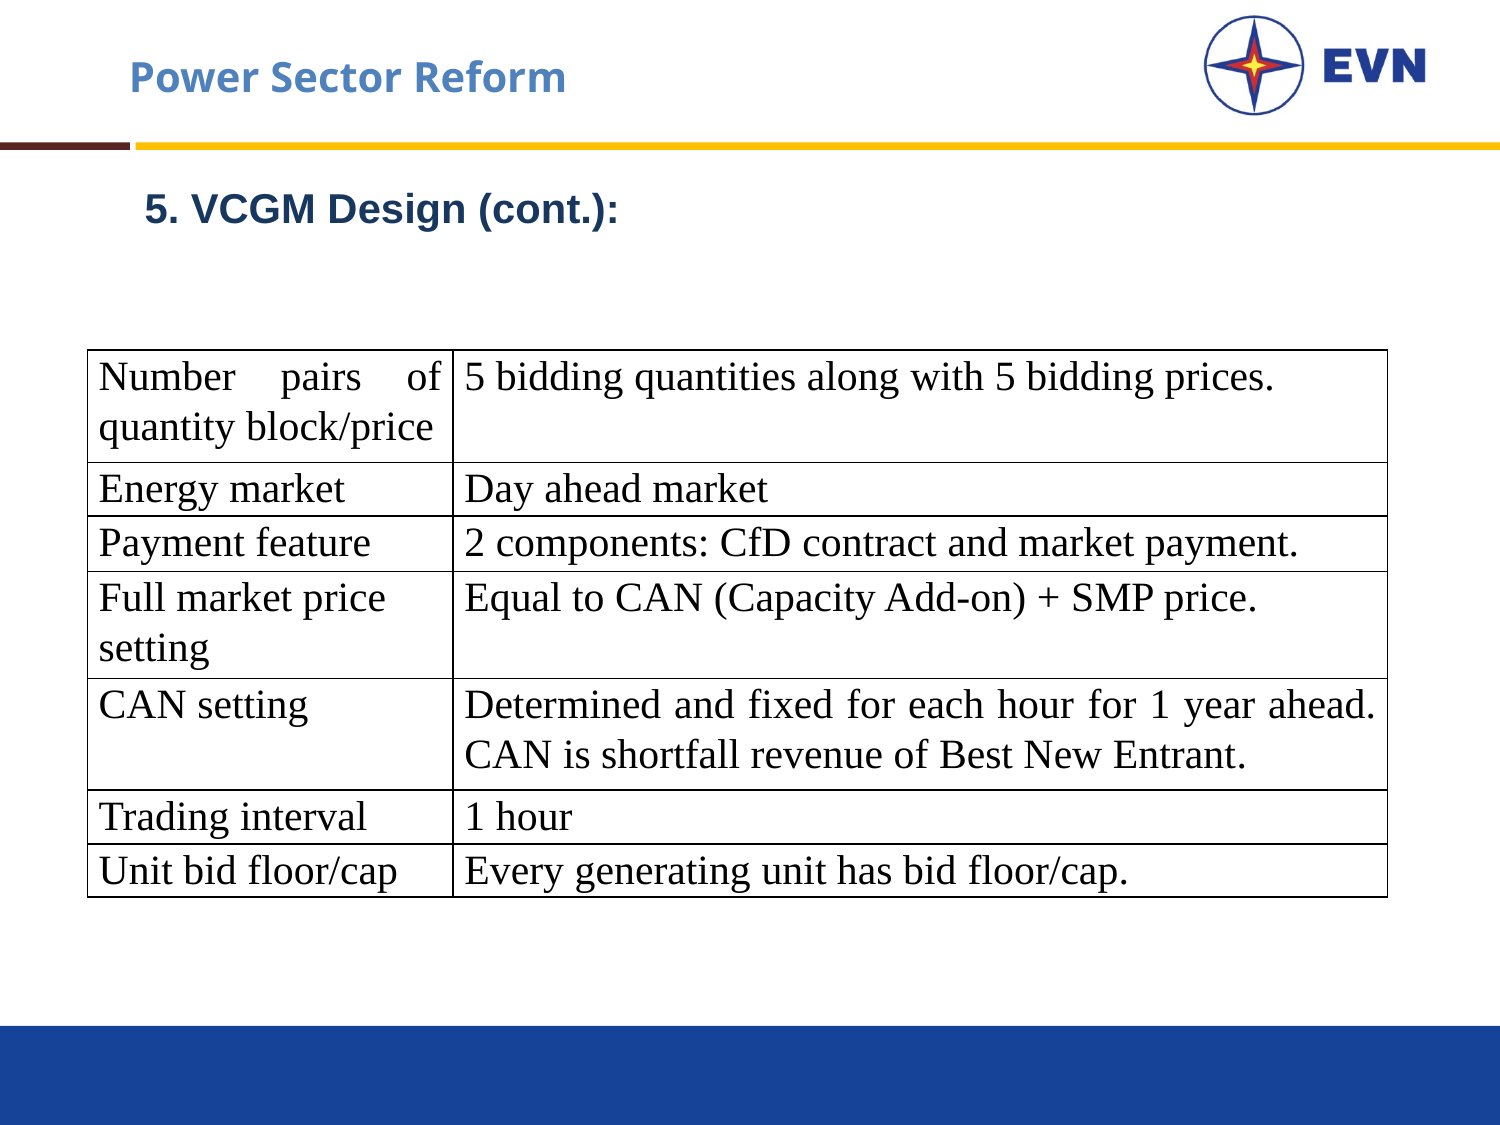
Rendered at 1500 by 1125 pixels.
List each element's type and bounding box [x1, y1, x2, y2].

text_box [0, 150, 1500, 1125]
text_box [0, 0, 1500, 142]
text_box [0, 142, 1500, 150]
